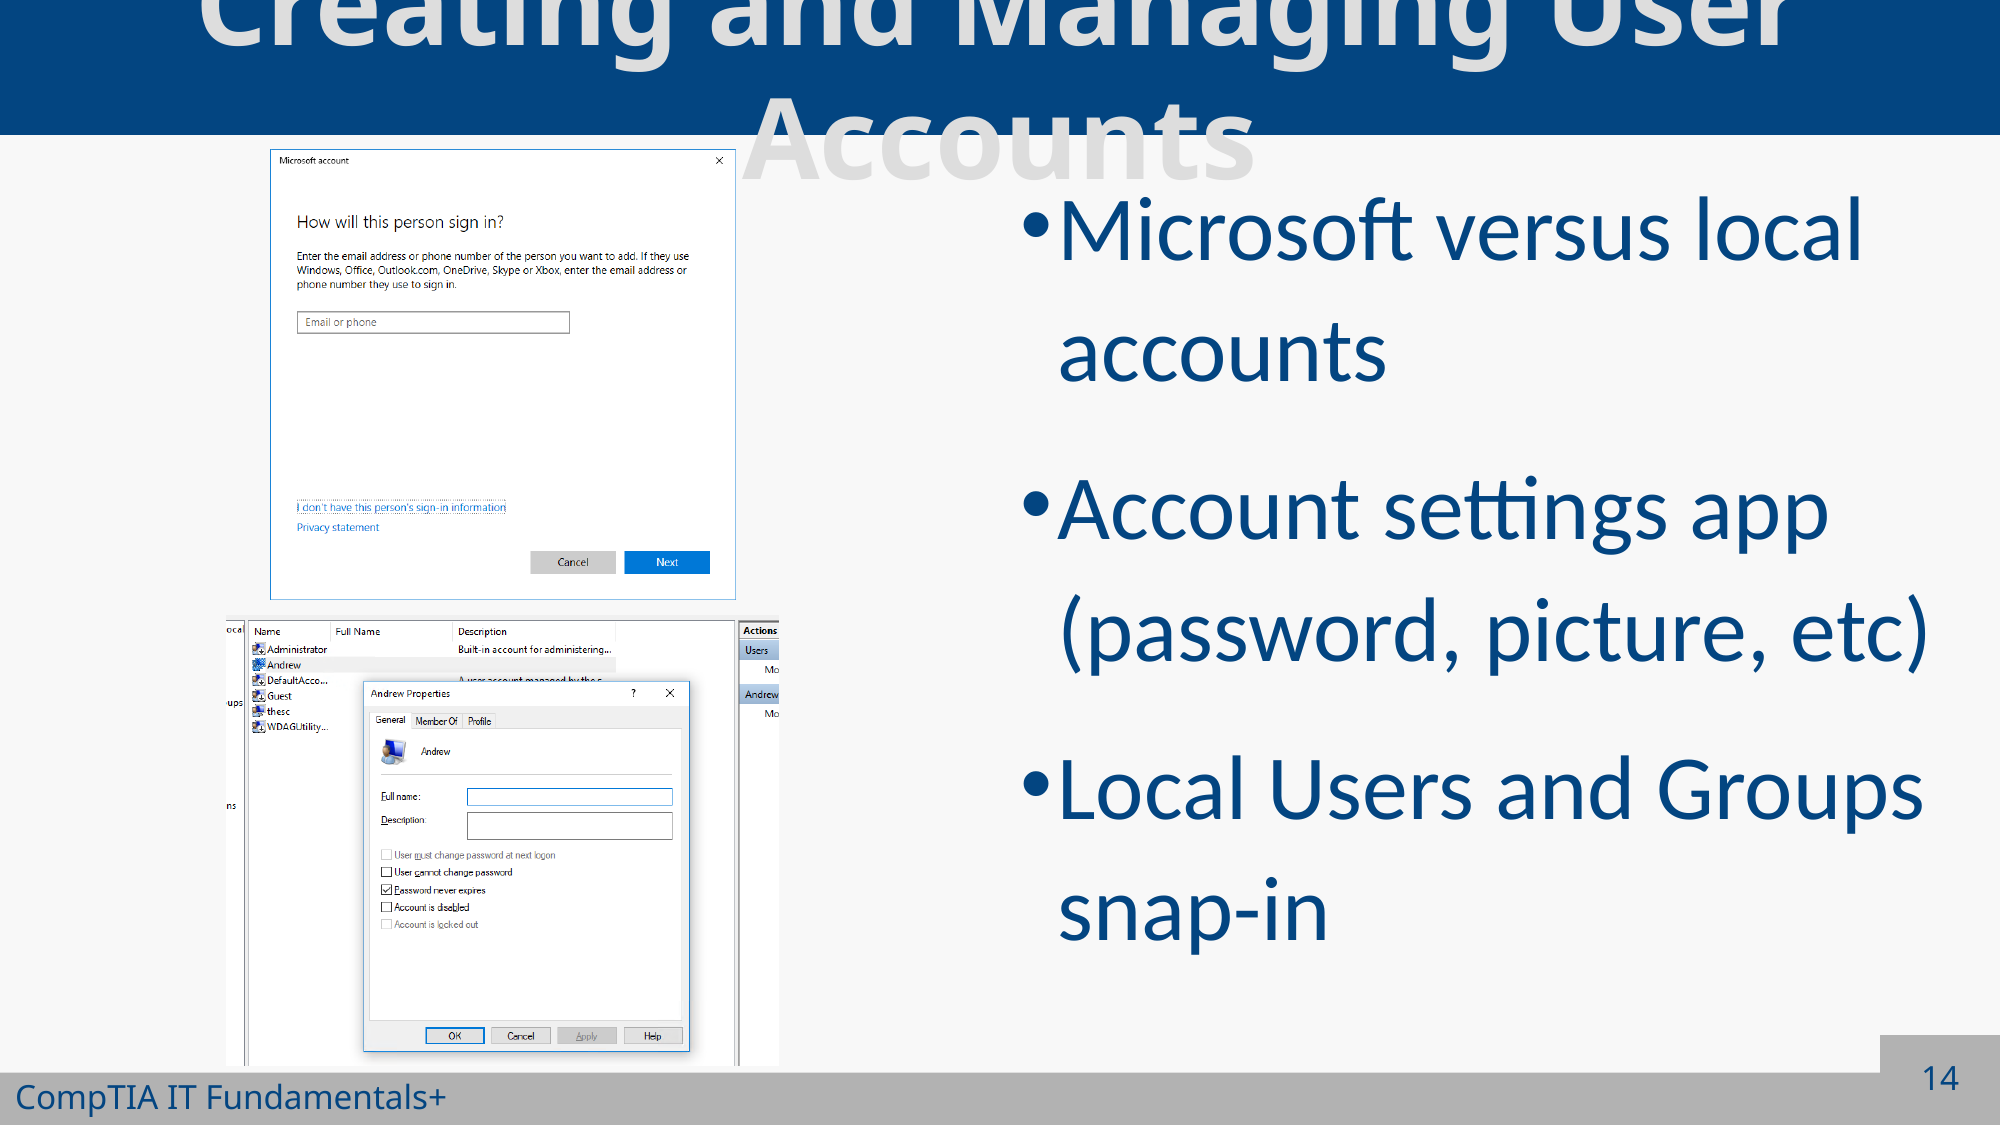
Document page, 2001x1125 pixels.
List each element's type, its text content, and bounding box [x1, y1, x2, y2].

list Microsoft versus local accounts Account settings app (password, picture, etc) Local Users and Groups snap-in [1005, 149, 1980, 1065]
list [226, 615, 779, 1066]
footer CompTIA IT Fundamentals+ [0, 1072, 1880, 1125]
title Creating and Managing User Accounts [0, 0, 2000, 135]
slide_number 14 [1880, 1035, 2000, 1125]
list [270, 149, 736, 600]
